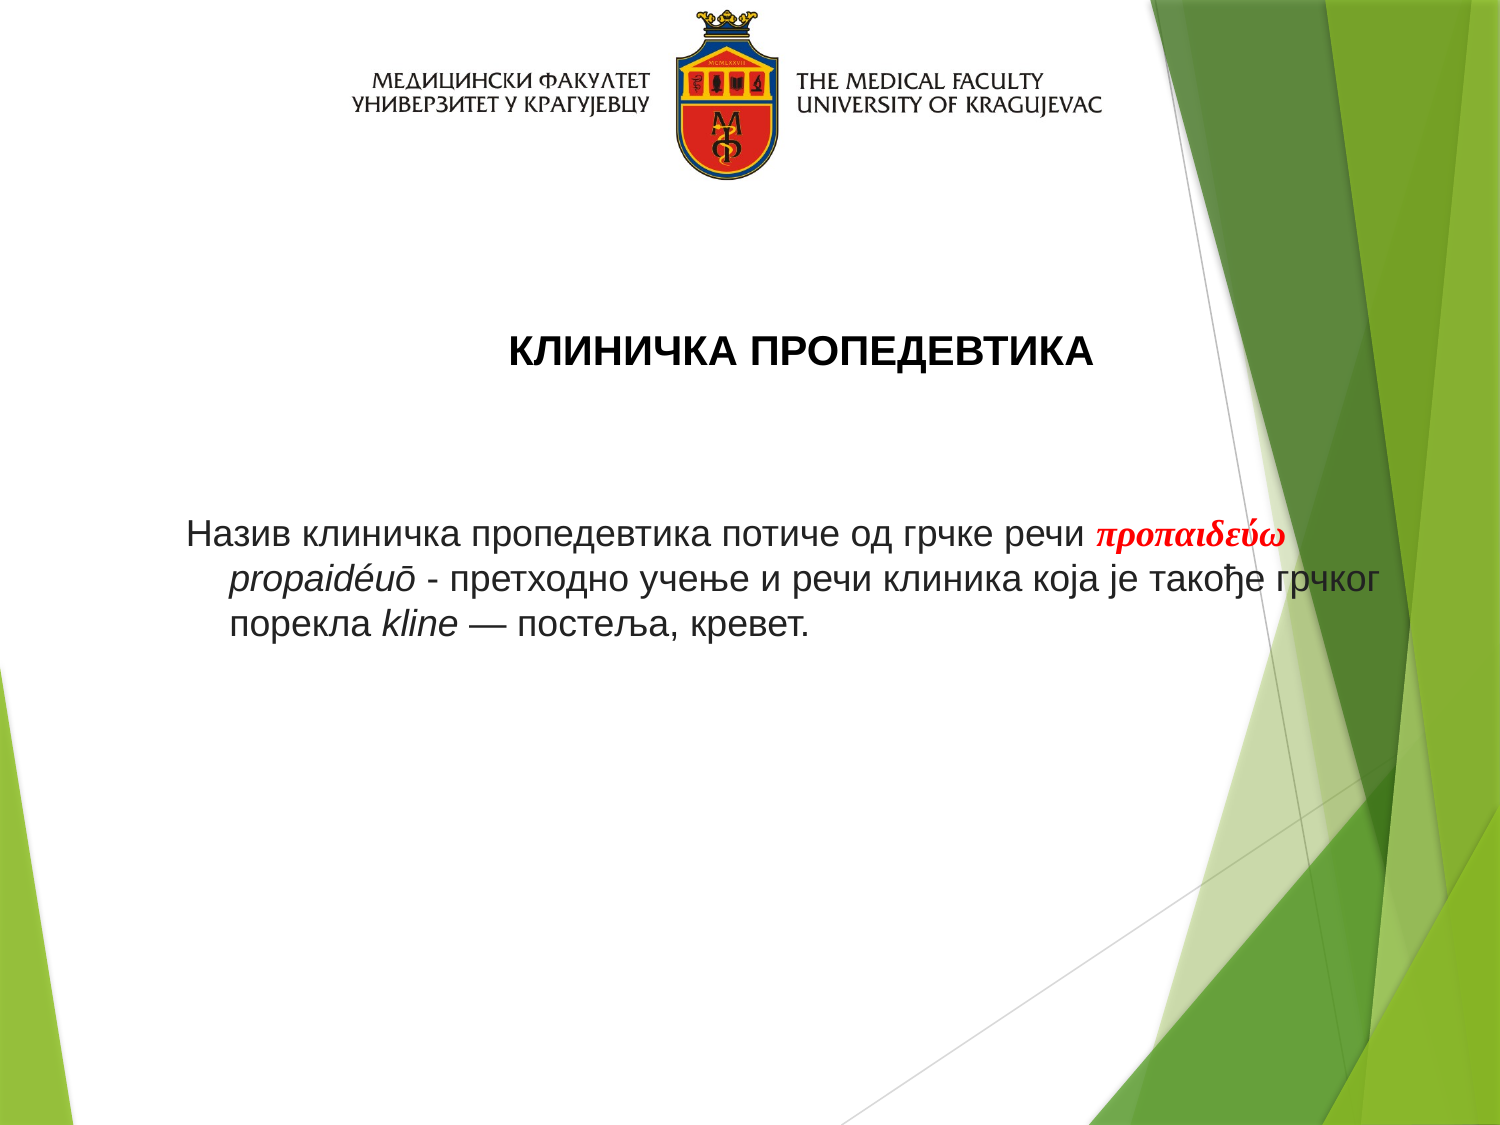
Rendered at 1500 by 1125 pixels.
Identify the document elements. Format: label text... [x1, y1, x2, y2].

text_box КЛИНИЧКА ПРОПЕДЕВТИКA Назив клиничка пропедевтика потиче од грчке речи προπαιδεύω propaidéuō - претходно учење и речи клиника која је такође грчког порекла kline — постеља, кревет. [171, 326, 1432, 996]
picture [328, 0, 1125, 191]
